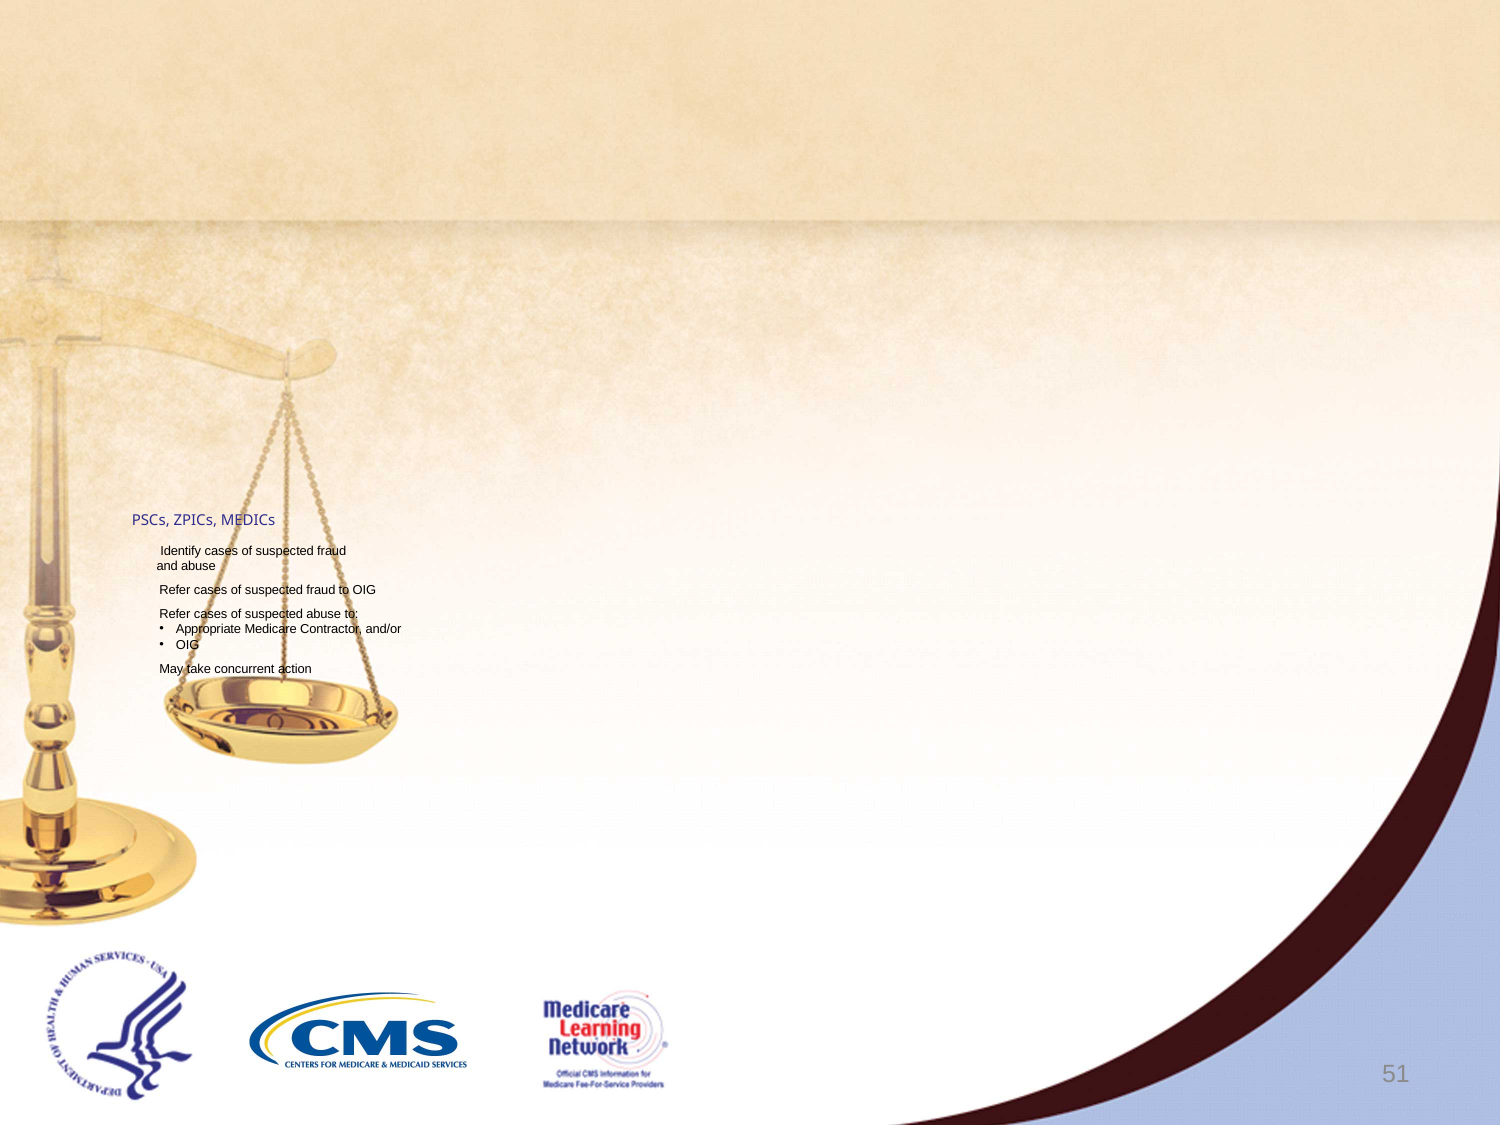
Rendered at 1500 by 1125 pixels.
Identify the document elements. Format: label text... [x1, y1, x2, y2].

picture [0, 0, 1500, 1125]
title PSCs, ZPICs, MEDICs Identify cases of suspected fraud and abuse Refer cases of suspected fraud to OIG Refer cases of suspected abuse to: Appropriate Medicare Contractor, and/or OIG May take concurrent action [60, 502, 1468, 691]
slide_number 51 [1074, 1042, 1425, 1103]
